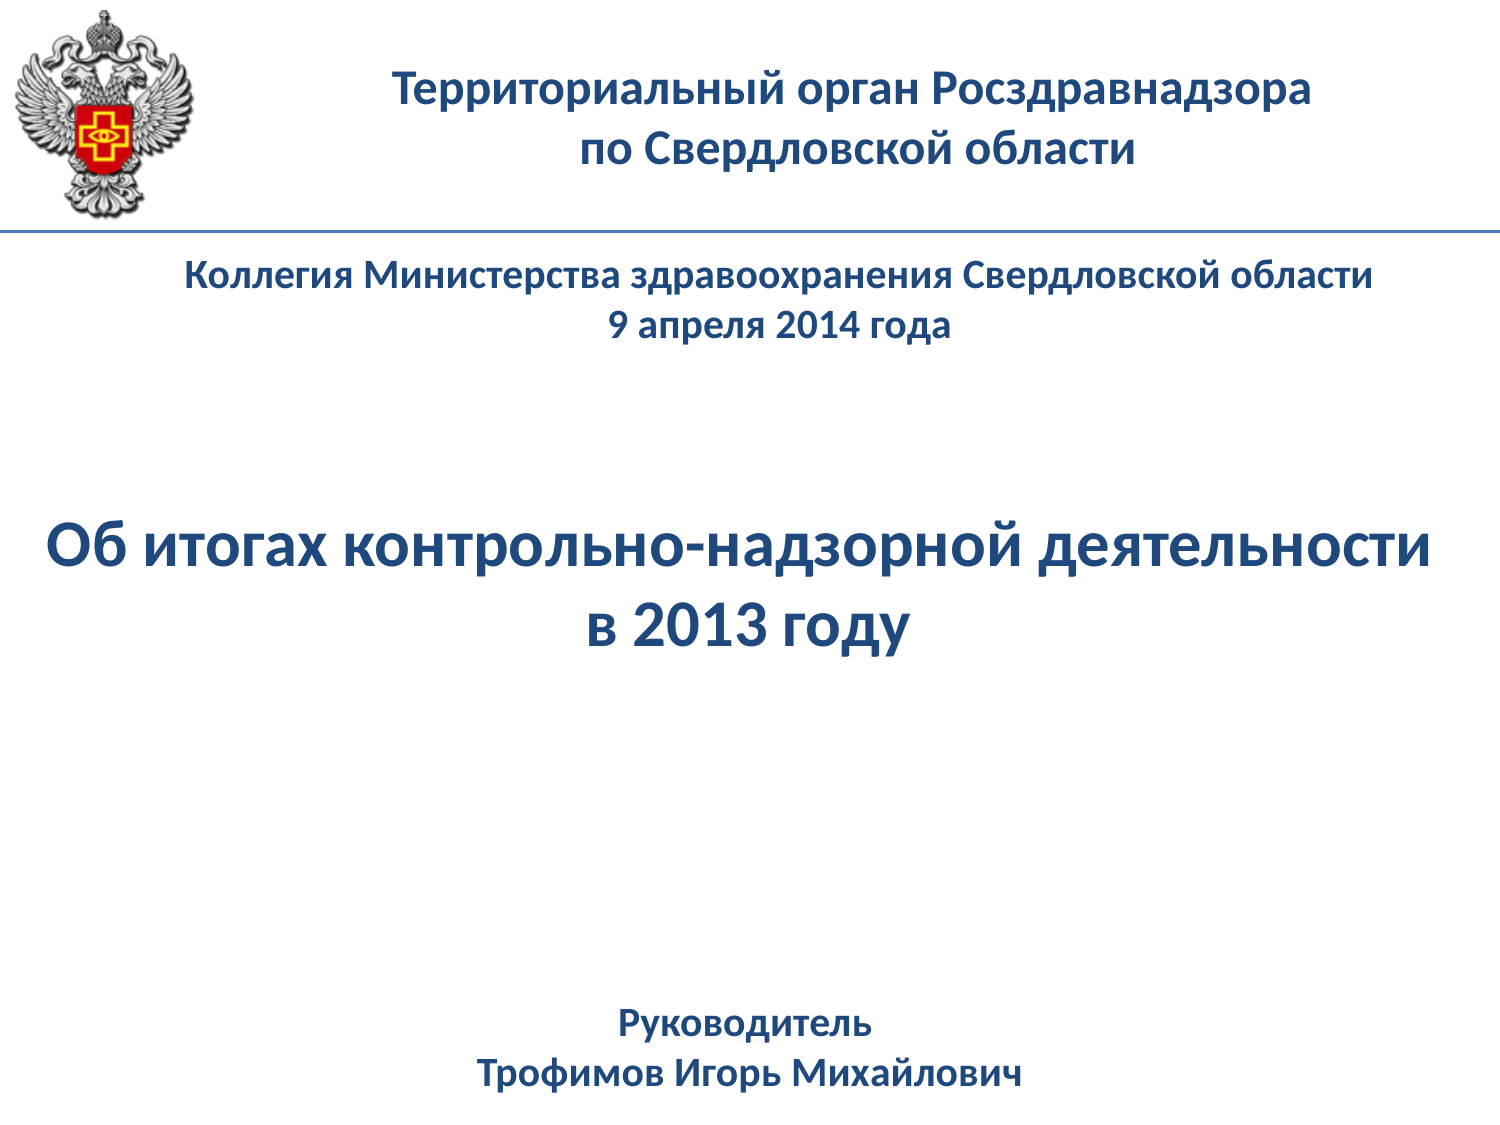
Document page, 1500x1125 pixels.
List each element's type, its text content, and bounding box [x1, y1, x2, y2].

text_box Об итогах контрольно-надзорной деятельности в 2013 году [32, 492, 1465, 668]
text_box Коллегия Министерства здравоохранения Свердловской области 9 апреля 2014 года [159, 241, 1400, 355]
picture [14, 10, 196, 221]
text_box Руководитель Трофимов Игорь Михайлович [374, 987, 1125, 1103]
text_box Территориальный орган Росздравнадзора по Свердловской области [377, 47, 1328, 182]
